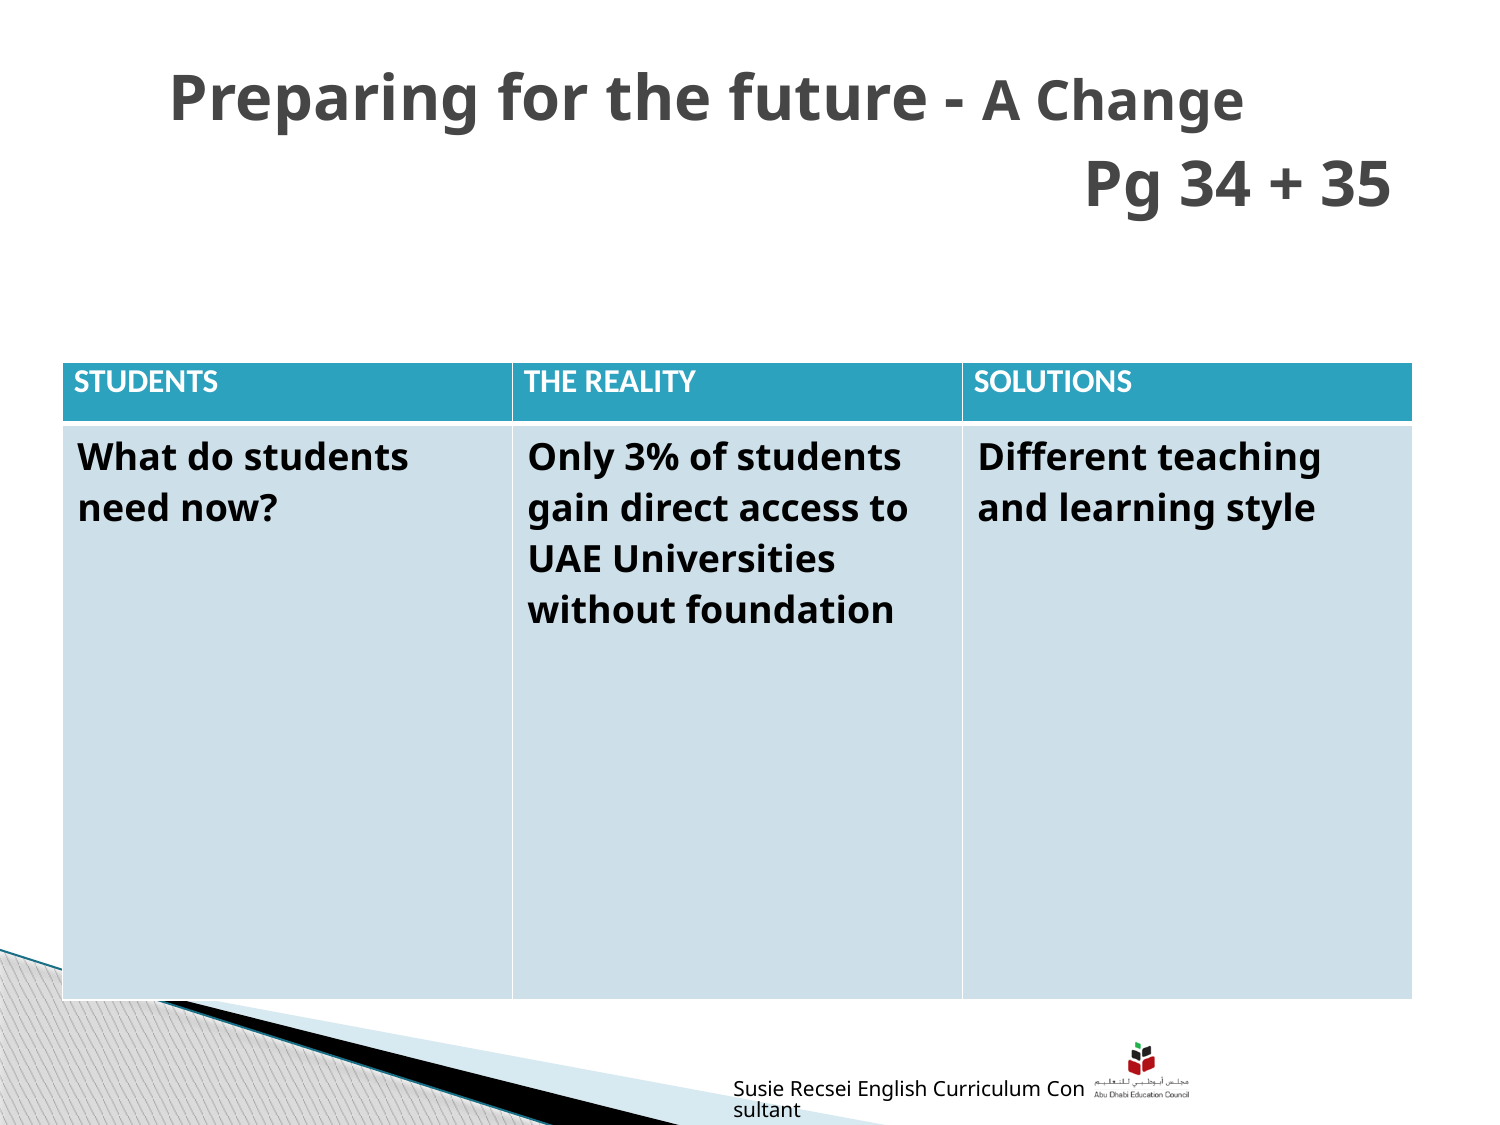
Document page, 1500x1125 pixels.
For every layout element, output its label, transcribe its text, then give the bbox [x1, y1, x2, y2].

table_cell Only 3% of students gain direct access to UAE Universities without foundation [513, 426, 962, 999]
table_header STUDENTS [63, 363, 512, 421]
table_header THE REALITY [513, 363, 962, 421]
table_header SOLUTIONS [963, 363, 1412, 421]
picture [1087, 1037, 1195, 1104]
table_cell Different teaching and learning style [963, 426, 1412, 999]
table_cell What do students need now? [63, 426, 512, 999]
title Preparing for the future - A Change Pg 34 + 35 [75, 45, 1425, 233]
footer Susie Recsei English Curriculum Consultant [718, 1051, 1084, 1112]
